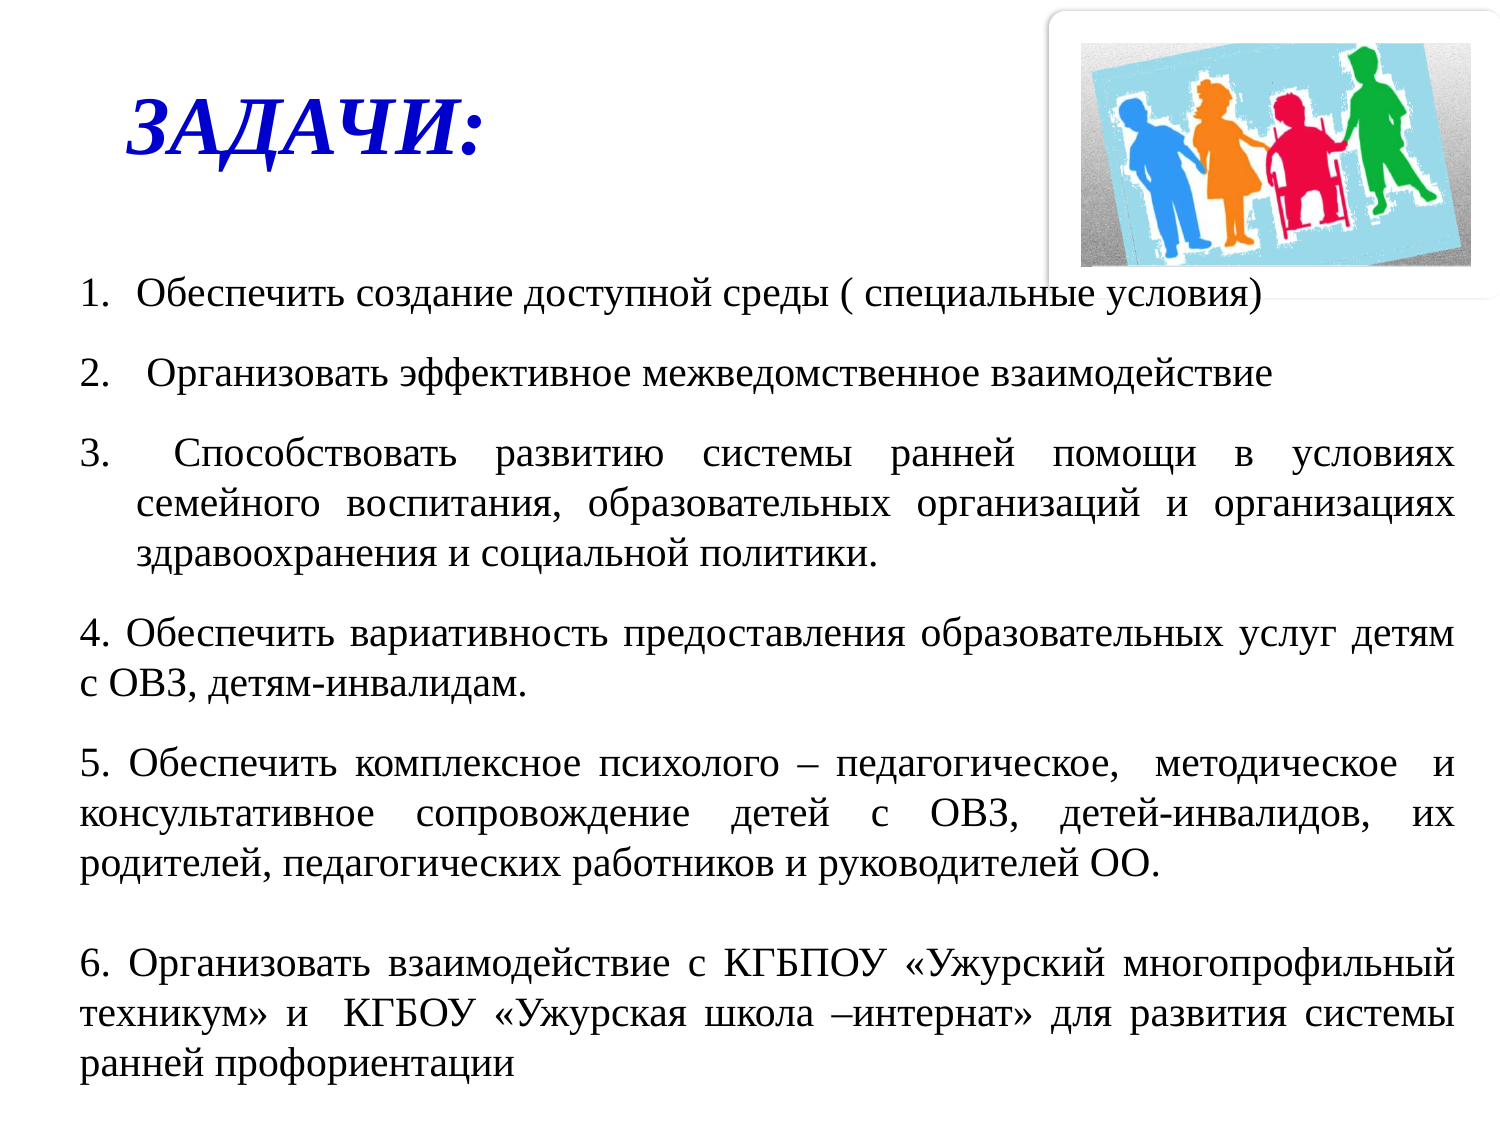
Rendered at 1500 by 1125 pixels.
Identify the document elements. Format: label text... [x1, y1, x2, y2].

picture [1080, 42, 1471, 268]
title ЗАДАЧИ: [112, 51, 632, 191]
text_box Обеспечить создание доступной среды ( специальные условия) Организовать эффективное межведомственное взаимодействие Способствовать развитию системы ранней помощи в условиях семейного воспитания, образовательных организаций и организациях здравоохранения и социальной политики. 4. Обеспечить вариативность предоставления образовательных услуг детям с ОВЗ, детям-инвалидам. 5. Обеспечить комплексное психолого – педагогическое, методическое и консультативное сопровождение детей с ОВЗ, детей-инвалидов, их родителей, педагогических работников и руководителей ОО. 6. Организовать взаимодействие с КГБПОУ «Ужурский многопрофильный техникум» и КГБОУ «Ужурская школа –интернат» для развития системы ранней профориентации [64, 257, 1471, 1093]
